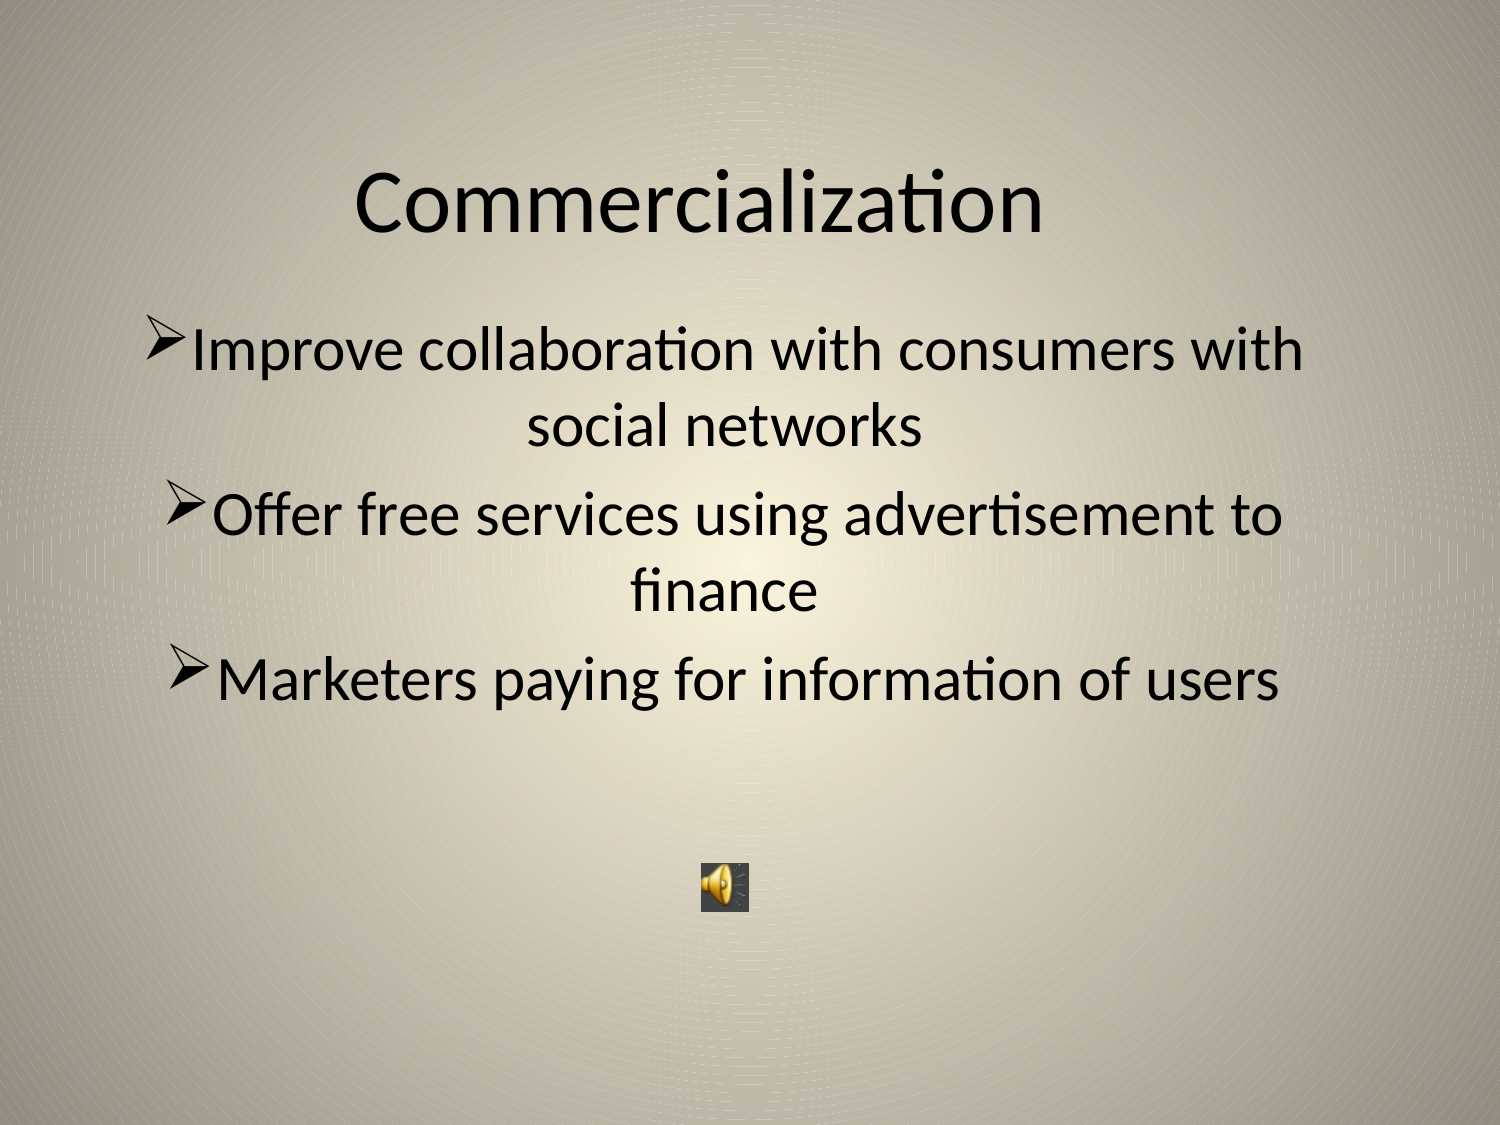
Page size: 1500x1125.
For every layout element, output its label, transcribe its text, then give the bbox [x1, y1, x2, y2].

picture [699, 862, 751, 913]
title Commercialization [62, 75, 1338, 317]
subtitle Improve collaboration with consumers with social networks Offer free services using advertisement to finance Marketers paying for information of users [125, 299, 1325, 775]
